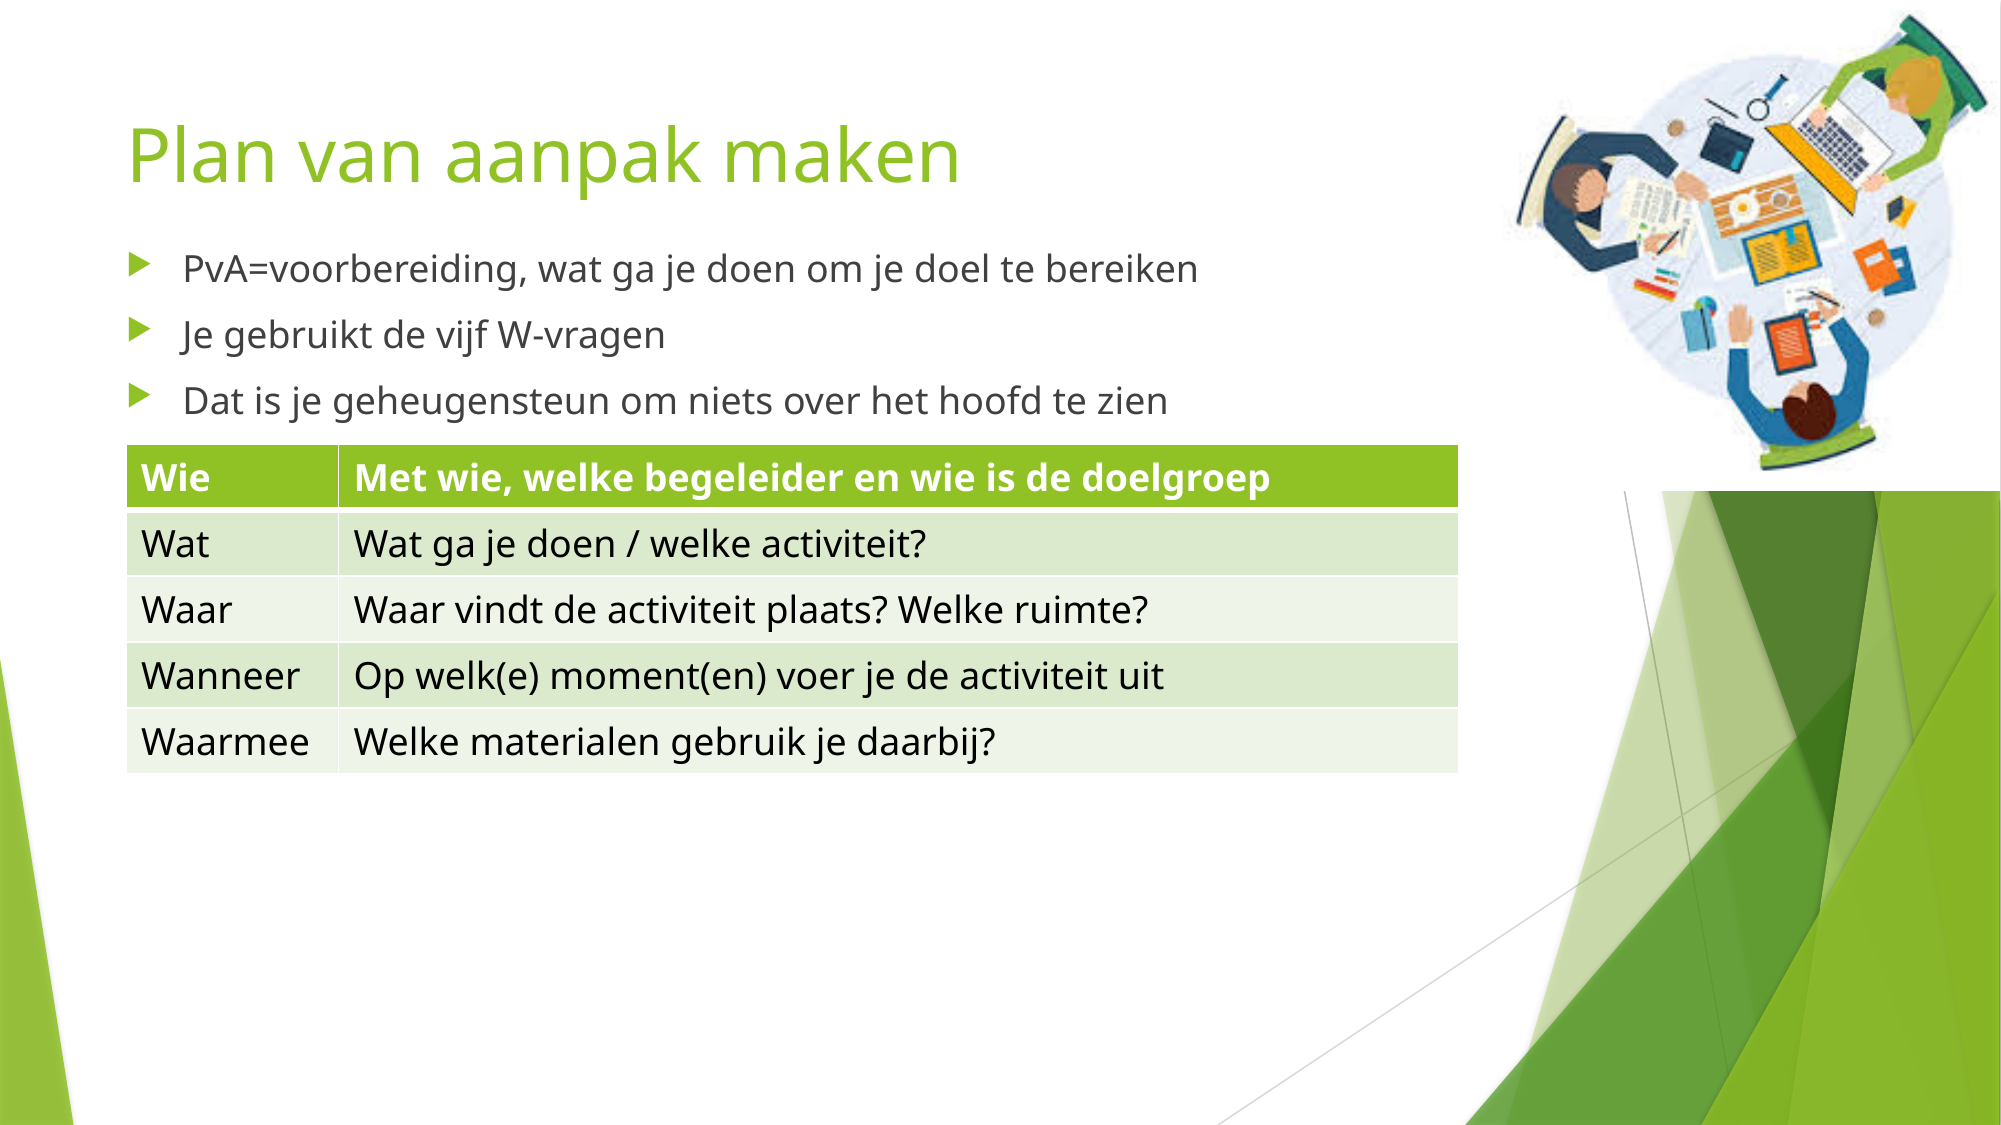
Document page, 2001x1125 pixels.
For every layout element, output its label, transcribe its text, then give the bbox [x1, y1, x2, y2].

table_cell Waar vindt de activiteit plaats? Welke ruimte? [339, 577, 1458, 641]
title Plan van aanpak maken [111, 99, 1496, 237]
table_cell Wanneer [127, 643, 338, 707]
table_cell Waarmee [127, 709, 338, 773]
table_header Wie [127, 445, 338, 507]
picture [1501, 0, 2000, 492]
table_cell Wat ga je doen / welke activiteit? [339, 513, 1458, 575]
table_header Met wie, welke begeleider en wie is de doelgroep [339, 445, 1458, 507]
table_cell Wat [127, 513, 338, 575]
list PvA=voorbereiding, wat ga je doen om je doel te bereiken Je gebruikt de vijf W-vragen Dat is je geheugensteun om niets over het hoofd te zien [111, 237, 1522, 875]
table_cell Welke materialen gebruik je daarbij? [339, 709, 1458, 773]
table_cell Waar [127, 577, 338, 641]
table_cell Op welk(e) moment(en) voer je de activiteit uit [339, 643, 1458, 707]
